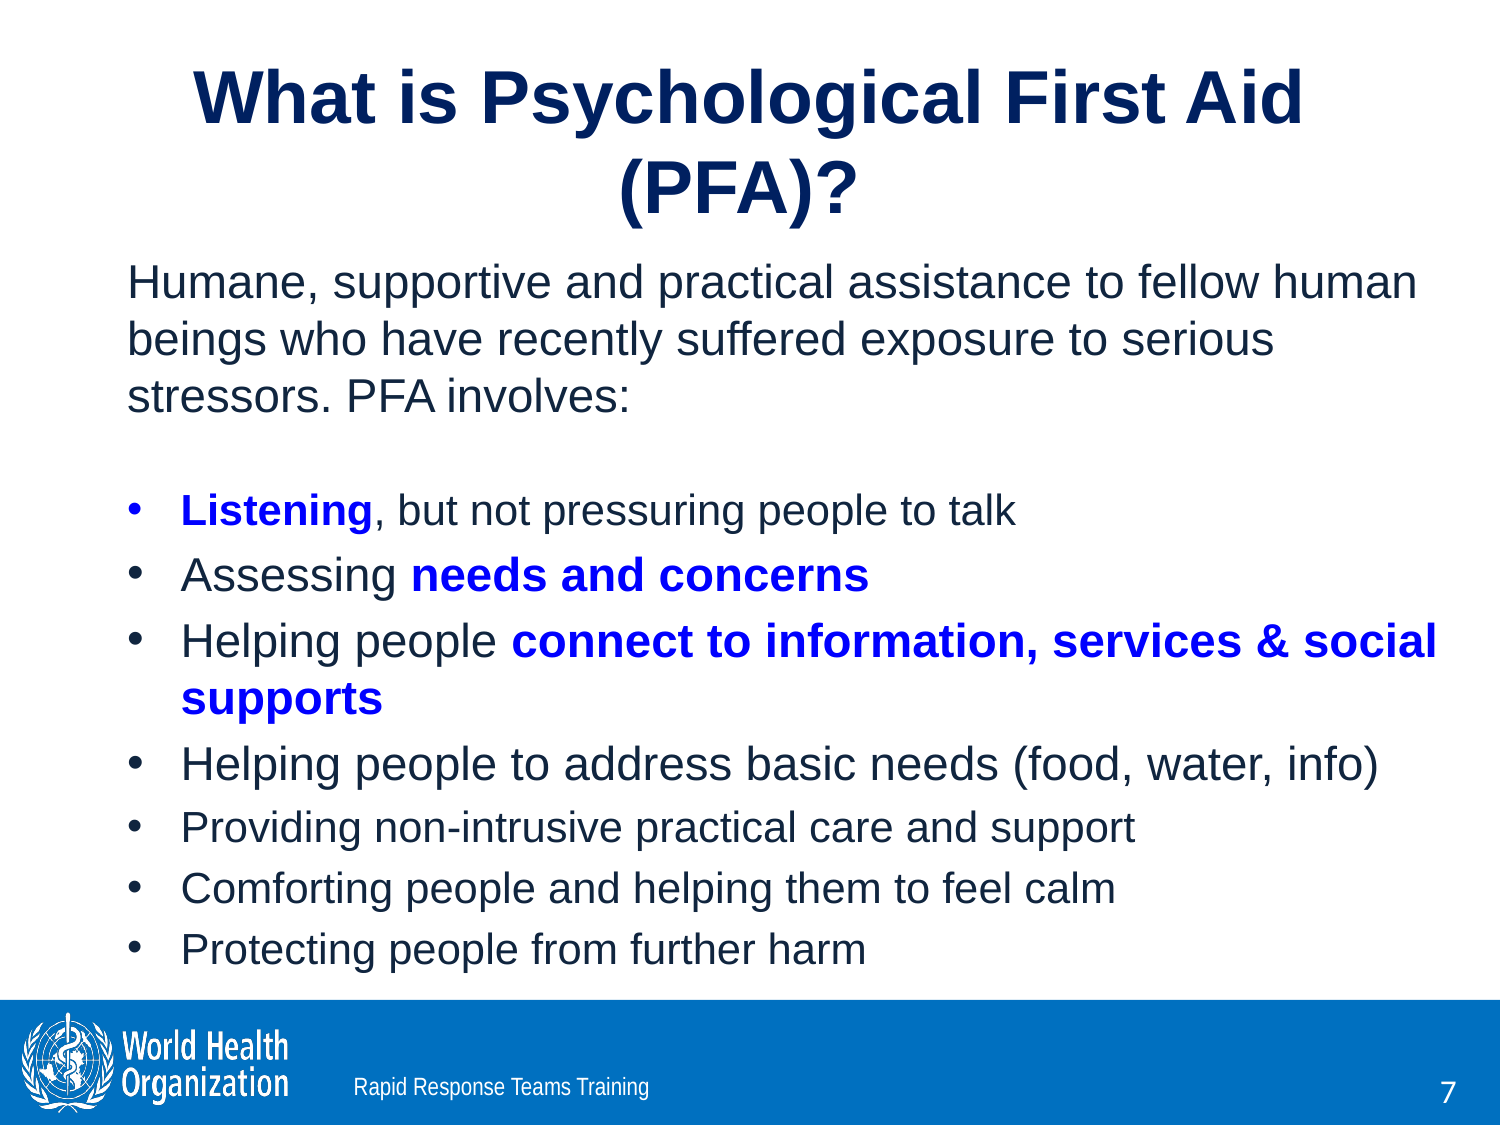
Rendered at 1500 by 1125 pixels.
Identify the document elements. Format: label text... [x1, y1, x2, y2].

picture [21, 1012, 288, 1113]
title What is Psychological First Aid (PFA)? [75, 45, 1425, 233]
list Humane, supportive and practical assistance to fellow human beings who have recently suffered exposure to serious stressors. PFA involves: Listening, but not pressuring people to talk Assessing needs and concerns Helping people connect to information, services & social supports Helping people to address basic needs (food, water, info) Providing non-intrusive practical care and support Comforting people and helping them to feel calm Protecting people from further harm [112, 243, 1463, 986]
